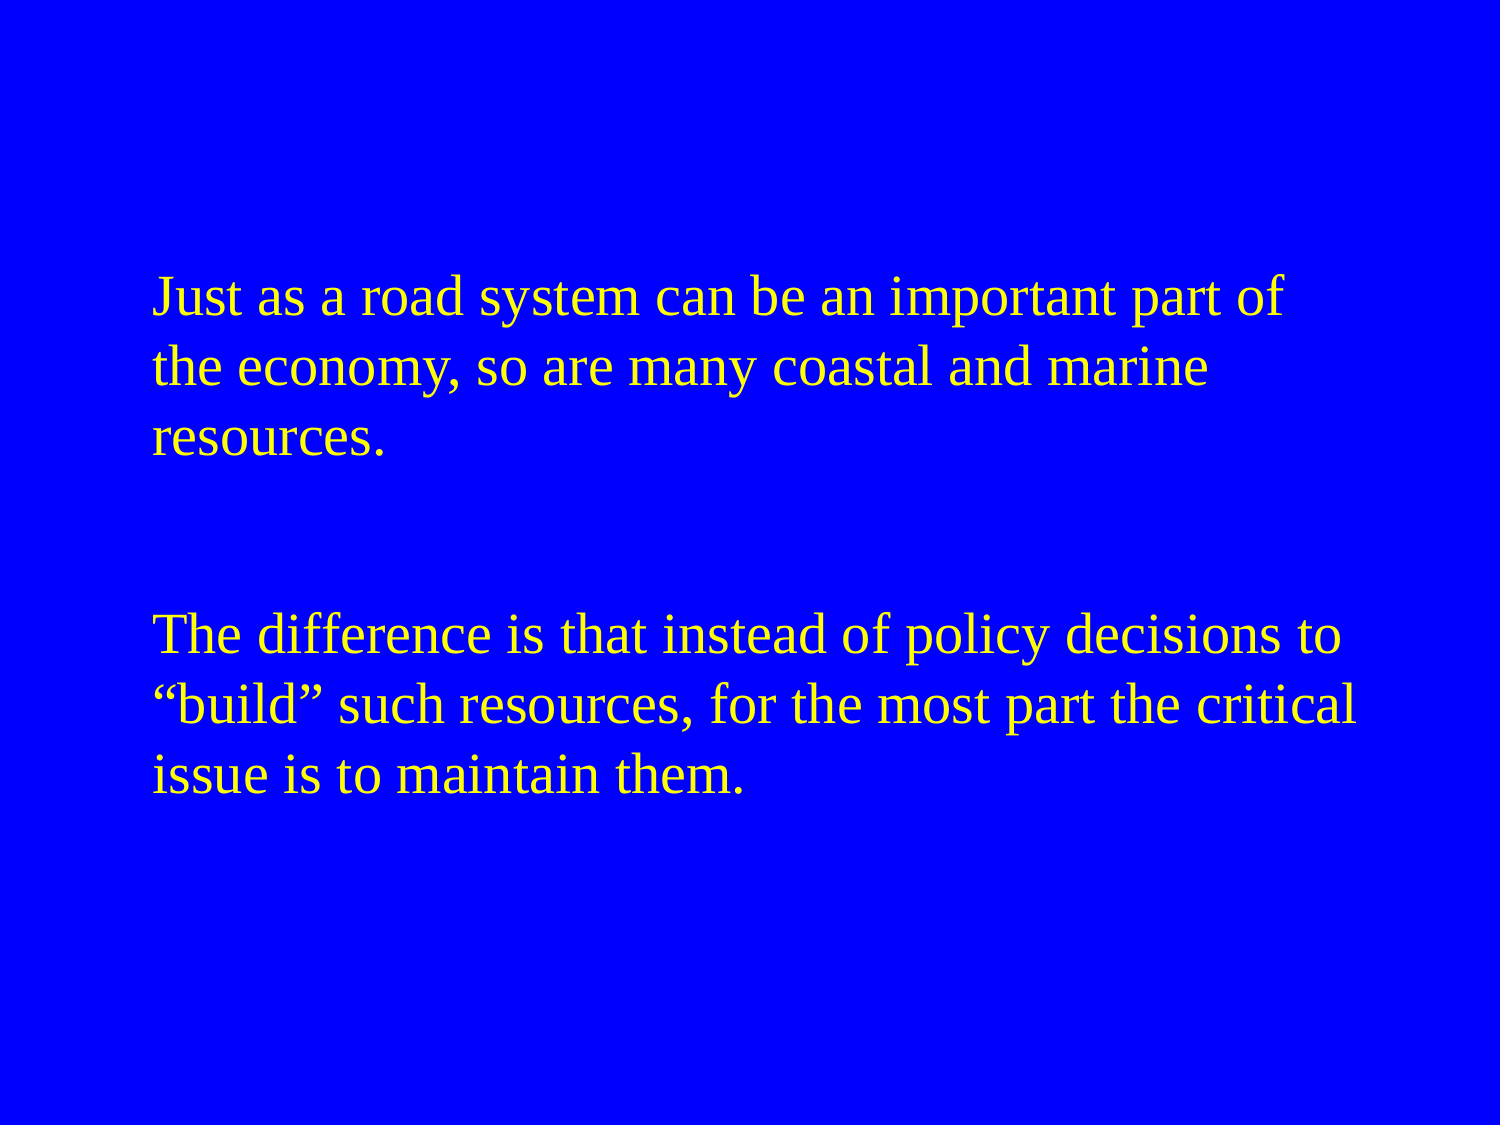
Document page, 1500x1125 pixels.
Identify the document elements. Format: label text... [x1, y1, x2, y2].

text_box Just as a road system can be an important part of the economy, so are many coastal and marine resources. The difference is that instead of policy decisions to “build” such resources, for the most part the critical issue is to maintain them. [137, 249, 1375, 813]
